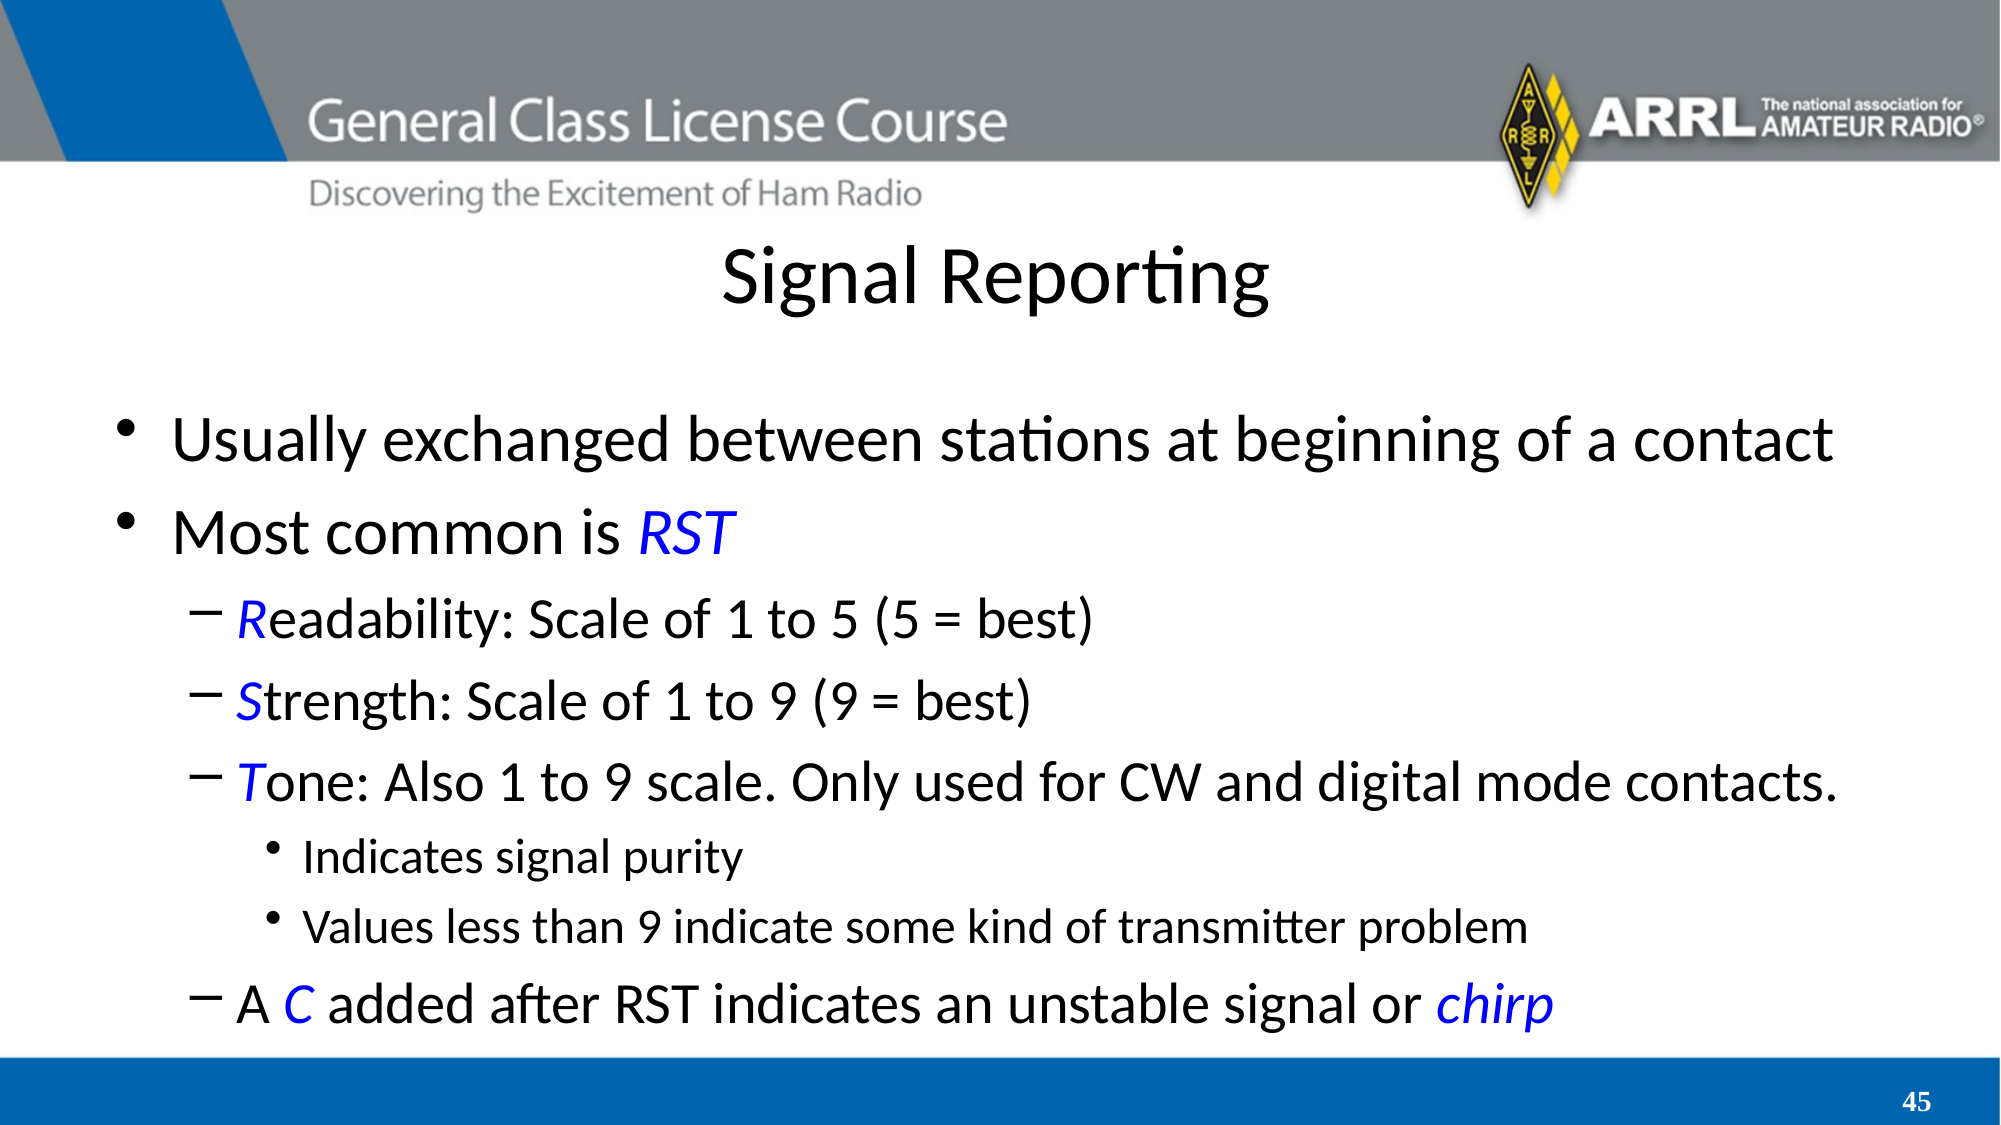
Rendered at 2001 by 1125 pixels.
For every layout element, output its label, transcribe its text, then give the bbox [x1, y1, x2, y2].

picture [0, 0, 2001, 1125]
list Usually exchanged between stations at beginning of a contact Most common is RST Readability: Scale of 1 to 5 (5 = best) Strength: Scale of 1 to 9 (9 = best) Tone: Also 1 to 9 scale. Only used for CW and digital mode contacts. Indicates signal purity Values less than 9 indicate some kind of transmitter problem A C added after RST indicates an unstable signal or chirp [99, 387, 1900, 1075]
title Signal Reporting [96, 212, 1897, 356]
